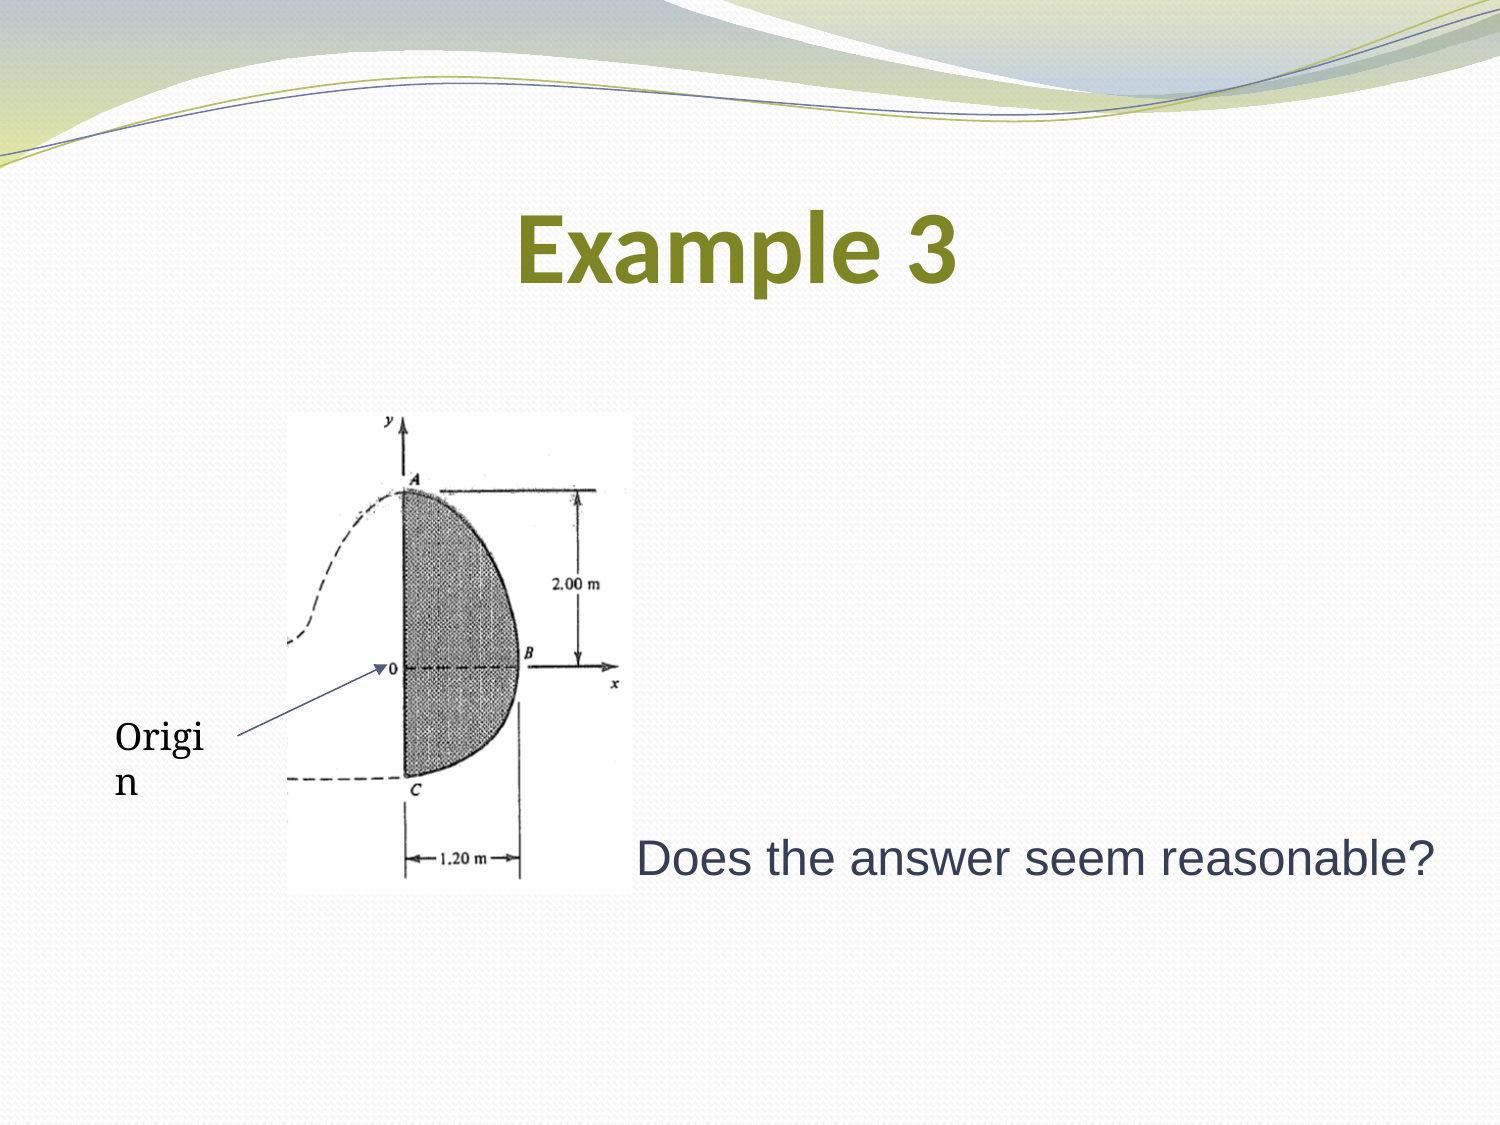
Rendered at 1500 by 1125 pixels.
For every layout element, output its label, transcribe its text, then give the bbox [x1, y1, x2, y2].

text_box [237, 664, 388, 737]
text_box Does the answer seem reasonable? [638, 818, 1497, 894]
picture [287, 412, 632, 895]
text_box Origin [99, 705, 238, 811]
title Example 3 [62, 116, 1413, 304]
